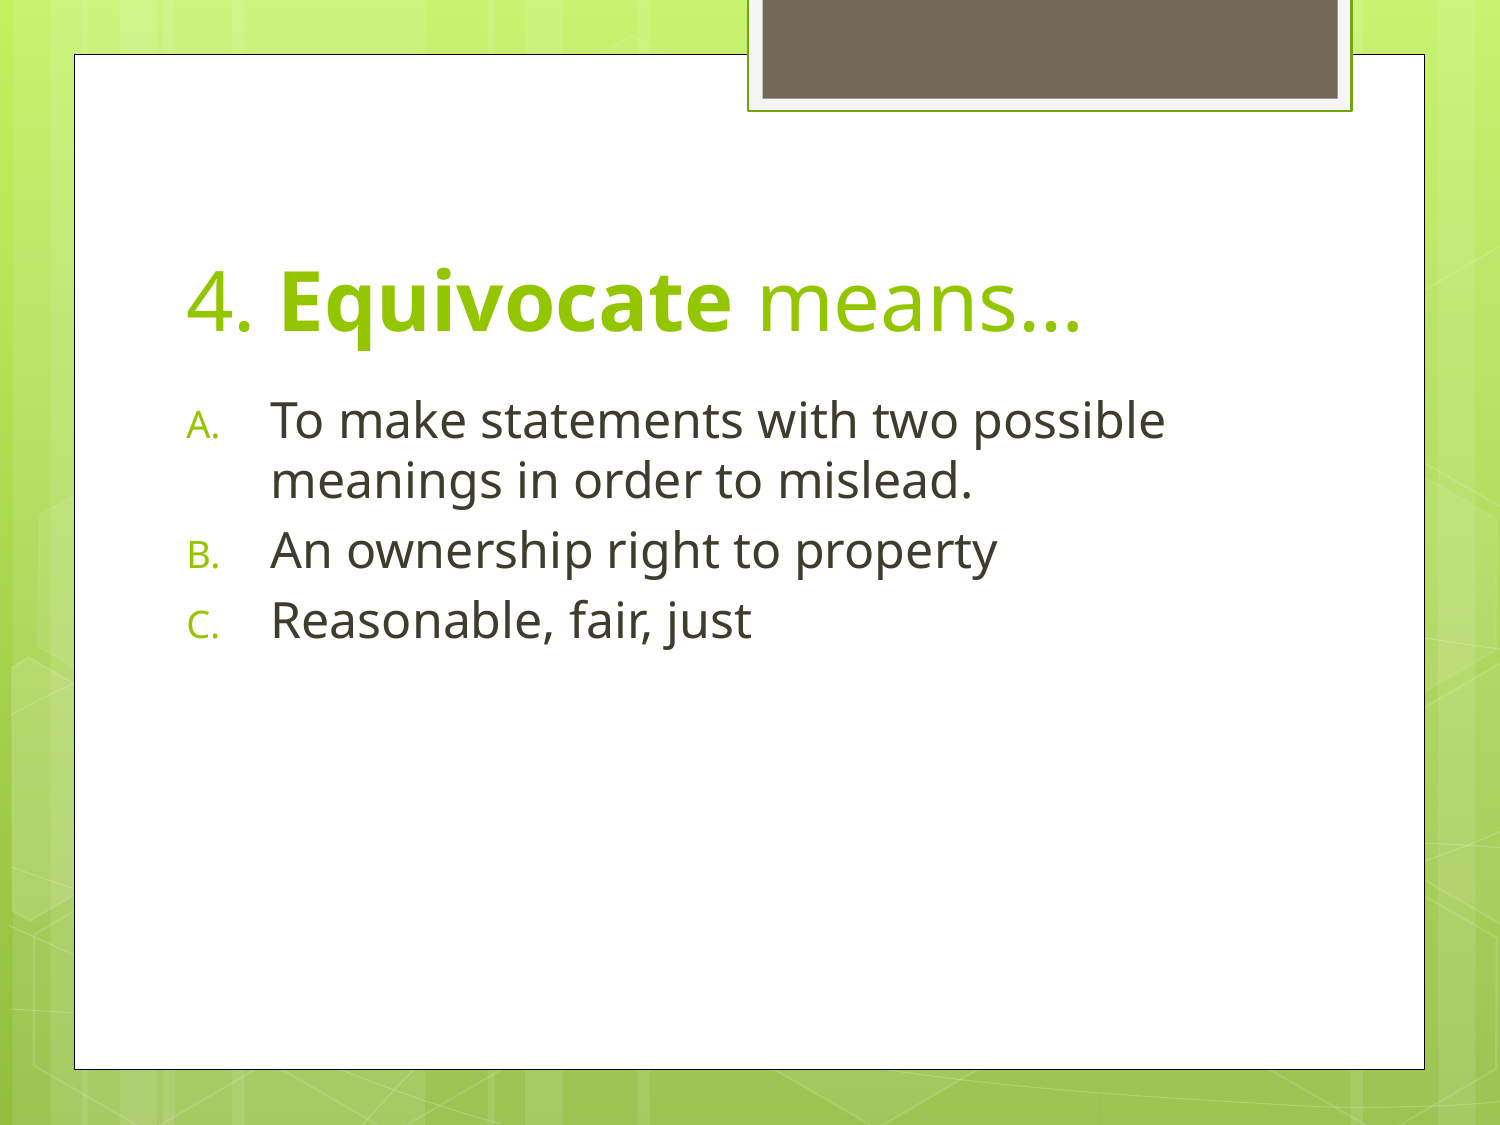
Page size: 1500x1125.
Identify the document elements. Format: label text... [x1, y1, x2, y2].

list To make statements with two possible meanings in order to mislead. An ownership right to property Reasonable, fair, just [171, 381, 1283, 957]
title 4. Equivocate means… [171, 168, 1324, 357]
